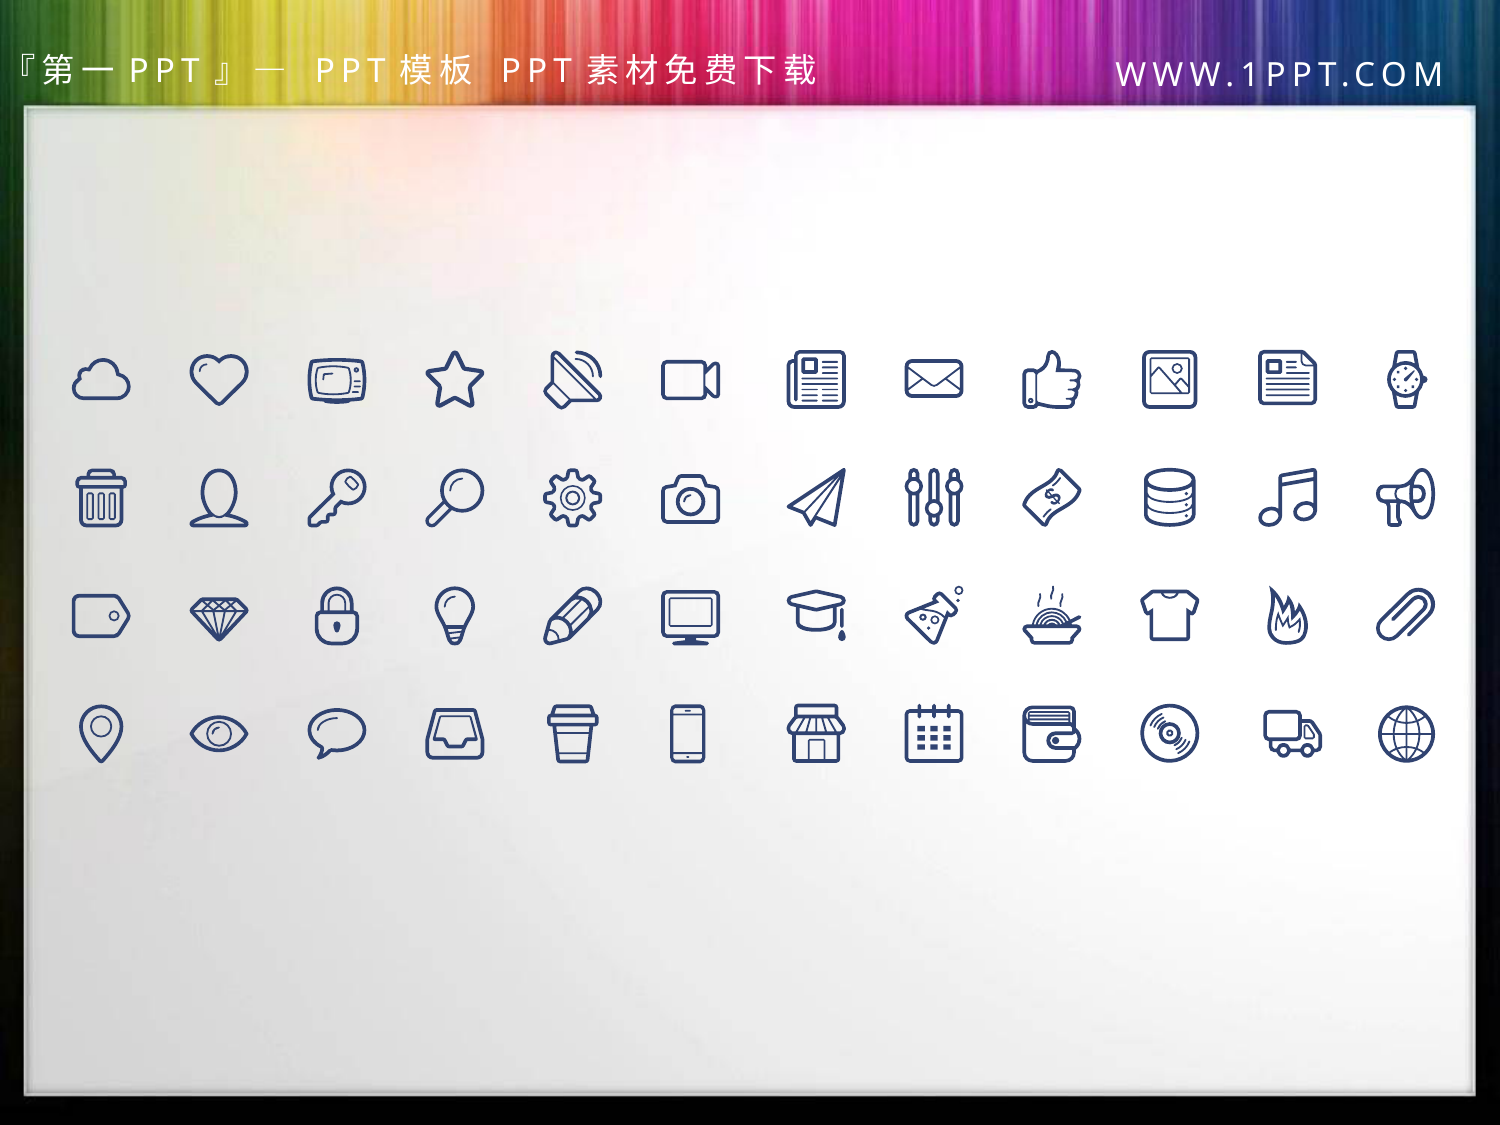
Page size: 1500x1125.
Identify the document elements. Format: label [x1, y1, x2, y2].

text_box [307, 468, 367, 528]
text_box [425, 468, 485, 528]
text_box [1022, 705, 1082, 763]
text_box [344, 475, 360, 491]
text_box [904, 467, 964, 528]
text_box [78, 704, 124, 764]
text_box [1375, 587, 1436, 642]
text_box [1141, 349, 1198, 410]
text_box [333, 621, 341, 633]
text_box [307, 358, 367, 404]
text_box [543, 350, 603, 410]
text_box [1140, 703, 1200, 763]
text_box [322, 372, 334, 381]
text_box [189, 715, 249, 753]
text_box [434, 586, 476, 646]
text_box [1274, 611, 1301, 633]
text_box [1140, 589, 1200, 642]
text_box [1037, 593, 1042, 608]
text_box [574, 358, 594, 378]
text_box [1022, 467, 1082, 528]
text_box [189, 468, 249, 528]
text_box [1143, 467, 1196, 528]
text_box [97, 492, 105, 521]
text_box [838, 629, 846, 642]
text_box [547, 704, 599, 764]
text_box [425, 350, 485, 408]
text_box [904, 703, 964, 764]
text_box [661, 359, 721, 401]
text_box [786, 703, 846, 763]
text_box [108, 492, 116, 521]
text_box [353, 367, 360, 373]
text_box [904, 585, 964, 646]
text_box [425, 708, 485, 760]
text_box [307, 708, 367, 760]
text_box [314, 586, 360, 646]
text_box [786, 468, 846, 527]
text_box [71, 593, 131, 639]
text_box [189, 597, 249, 642]
text_box [660, 589, 721, 646]
text_box [432, 715, 478, 749]
text_box [660, 473, 721, 524]
text_box [86, 492, 94, 521]
text_box [1378, 705, 1436, 763]
text_box [1403, 370, 1415, 382]
text_box [904, 359, 964, 398]
text_box [786, 349, 846, 410]
text_box [1375, 468, 1436, 527]
picture [0, 0, 1500, 1125]
text_box [314, 365, 352, 396]
text_box [1050, 585, 1055, 600]
text_box [1263, 709, 1323, 759]
text_box [75, 468, 127, 528]
text_box [71, 358, 131, 401]
text_box [1267, 585, 1308, 645]
text_box [542, 468, 603, 528]
text_box [574, 350, 603, 379]
text_box [1387, 350, 1428, 409]
text_box [1022, 607, 1082, 645]
text_box [1258, 468, 1318, 527]
text_box [669, 704, 706, 764]
text_box [840, 607, 844, 629]
text_box [1022, 349, 1082, 410]
text_box [1059, 593, 1064, 608]
text_box [189, 353, 249, 407]
text_box [1257, 349, 1318, 406]
text_box [786, 589, 846, 632]
text_box [316, 717, 338, 731]
text_box [543, 586, 603, 646]
